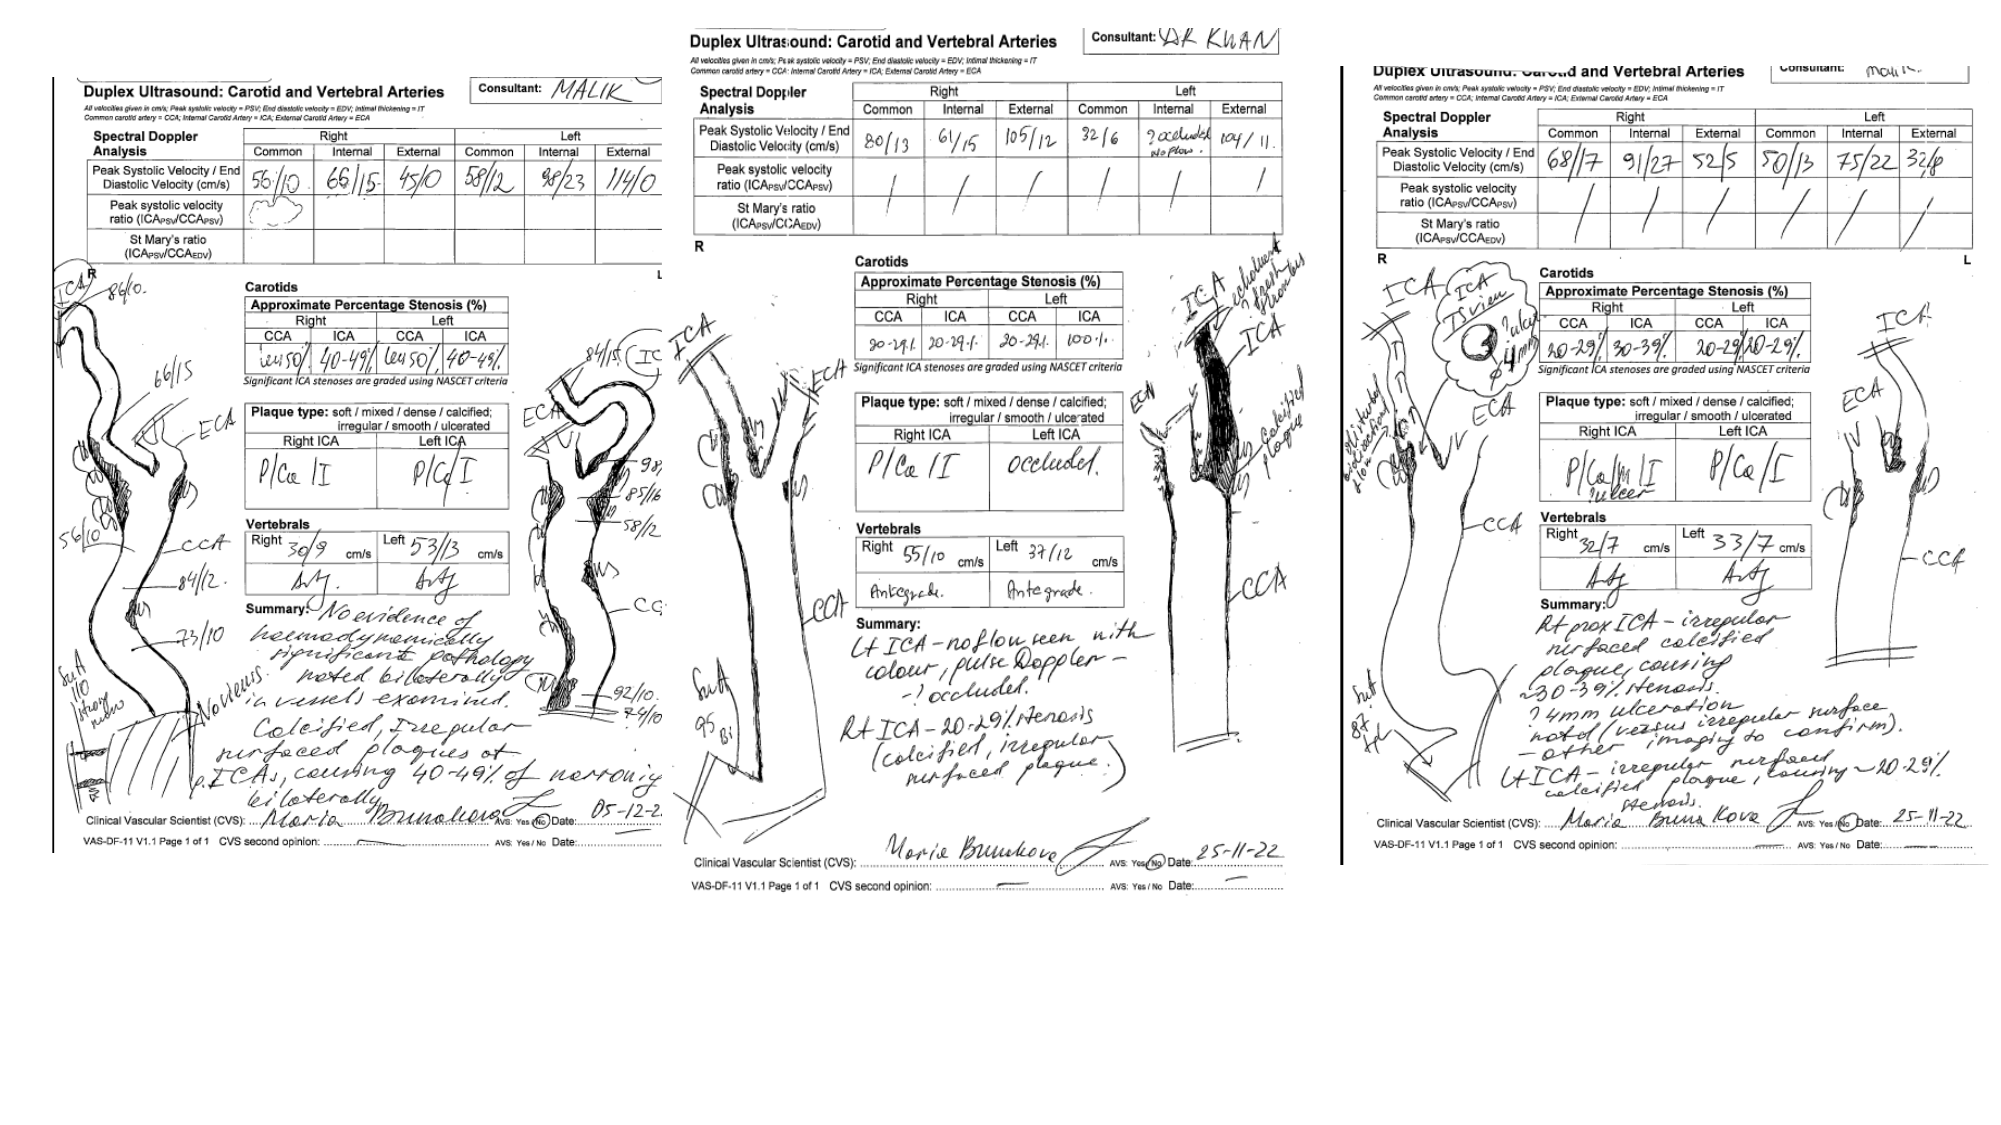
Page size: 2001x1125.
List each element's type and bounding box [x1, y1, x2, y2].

picture [1340, 66, 1989, 865]
picture [52, 28, 1306, 902]
